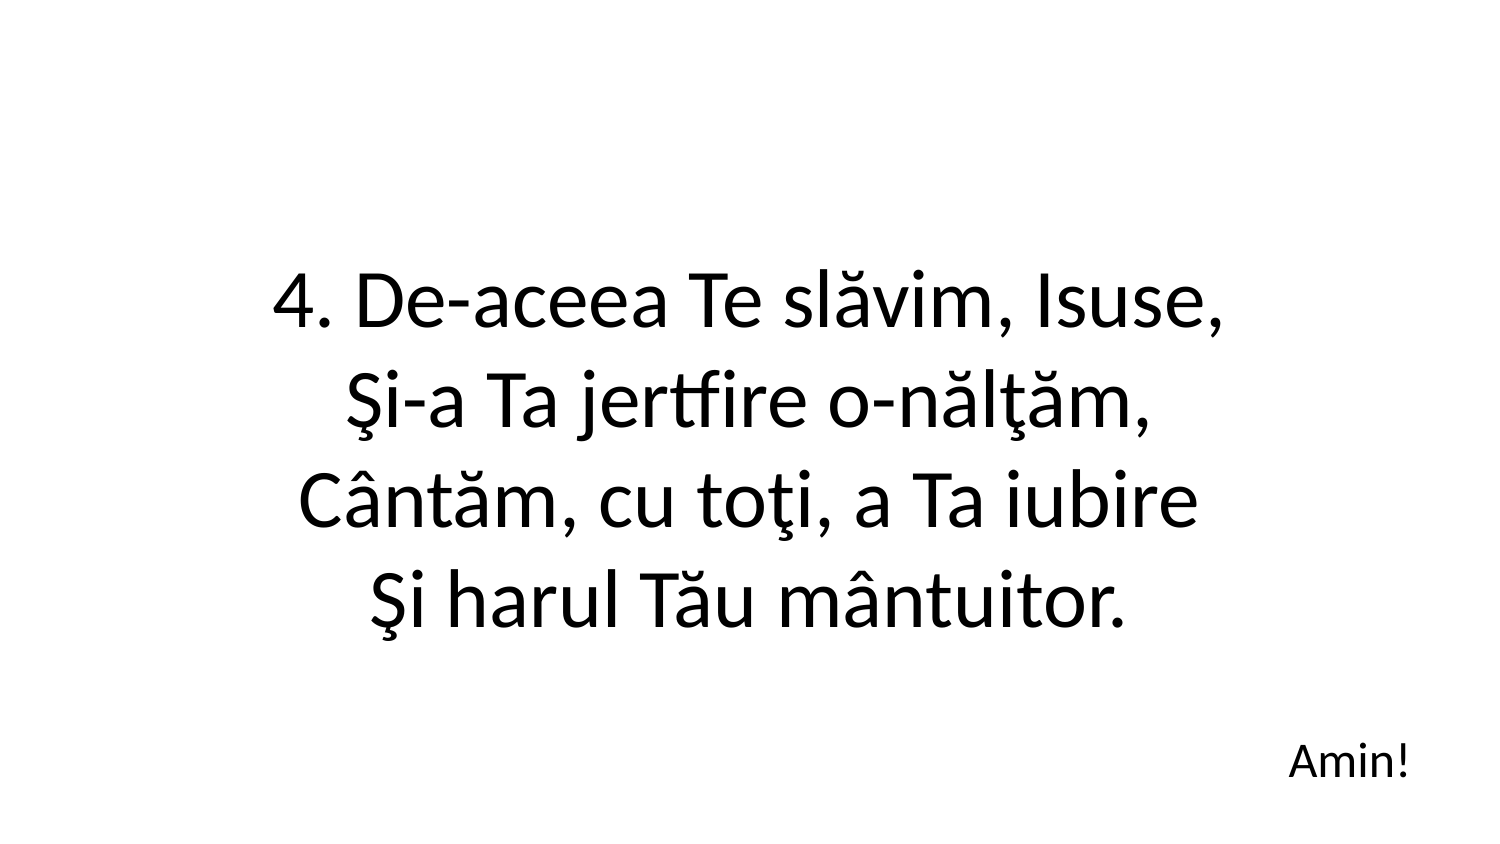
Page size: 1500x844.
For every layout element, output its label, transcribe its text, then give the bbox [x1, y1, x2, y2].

text_box Amin! [1273, 674, 1427, 795]
text_box 4. De-aceea Te slăvim, Isuse, Şi-a Ta jertfire o-nălţăm, Cântăm, cu toţi, a Ta iubire Şi harul Tău mântuitor. [257, 192, 1243, 652]
